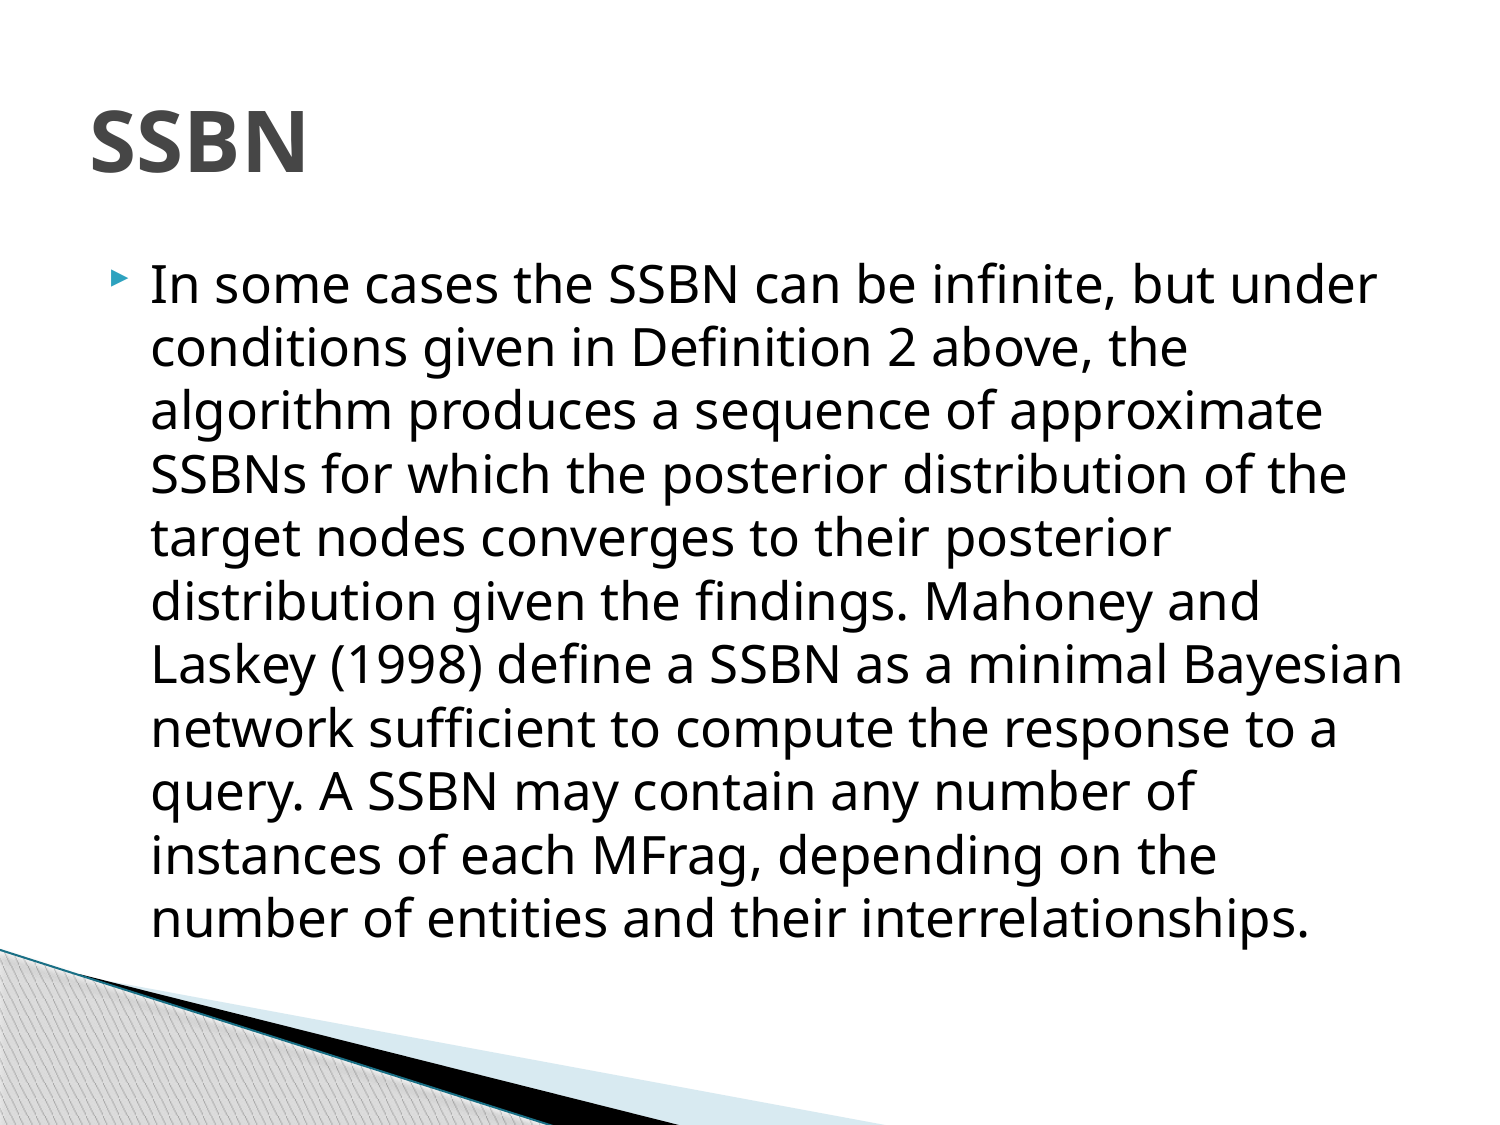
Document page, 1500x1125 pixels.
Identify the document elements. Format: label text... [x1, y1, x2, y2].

list In some cases the SSBN can be infinite, but under conditions given in Definition 2 above, the algorithm produces a sequence of approximate SSBNs for which the posterior distribution of the target nodes converges to their posterior distribution given the findings. Mahoney and Laskey (1998) define a SSBN as a minimal Bayesian network sufficient to compute the response to a query. A SSBN may contain any number of instances of each MFrag, depending on the number of entities and their interrelationships. [75, 243, 1425, 986]
title SSBN [75, 45, 1425, 233]
